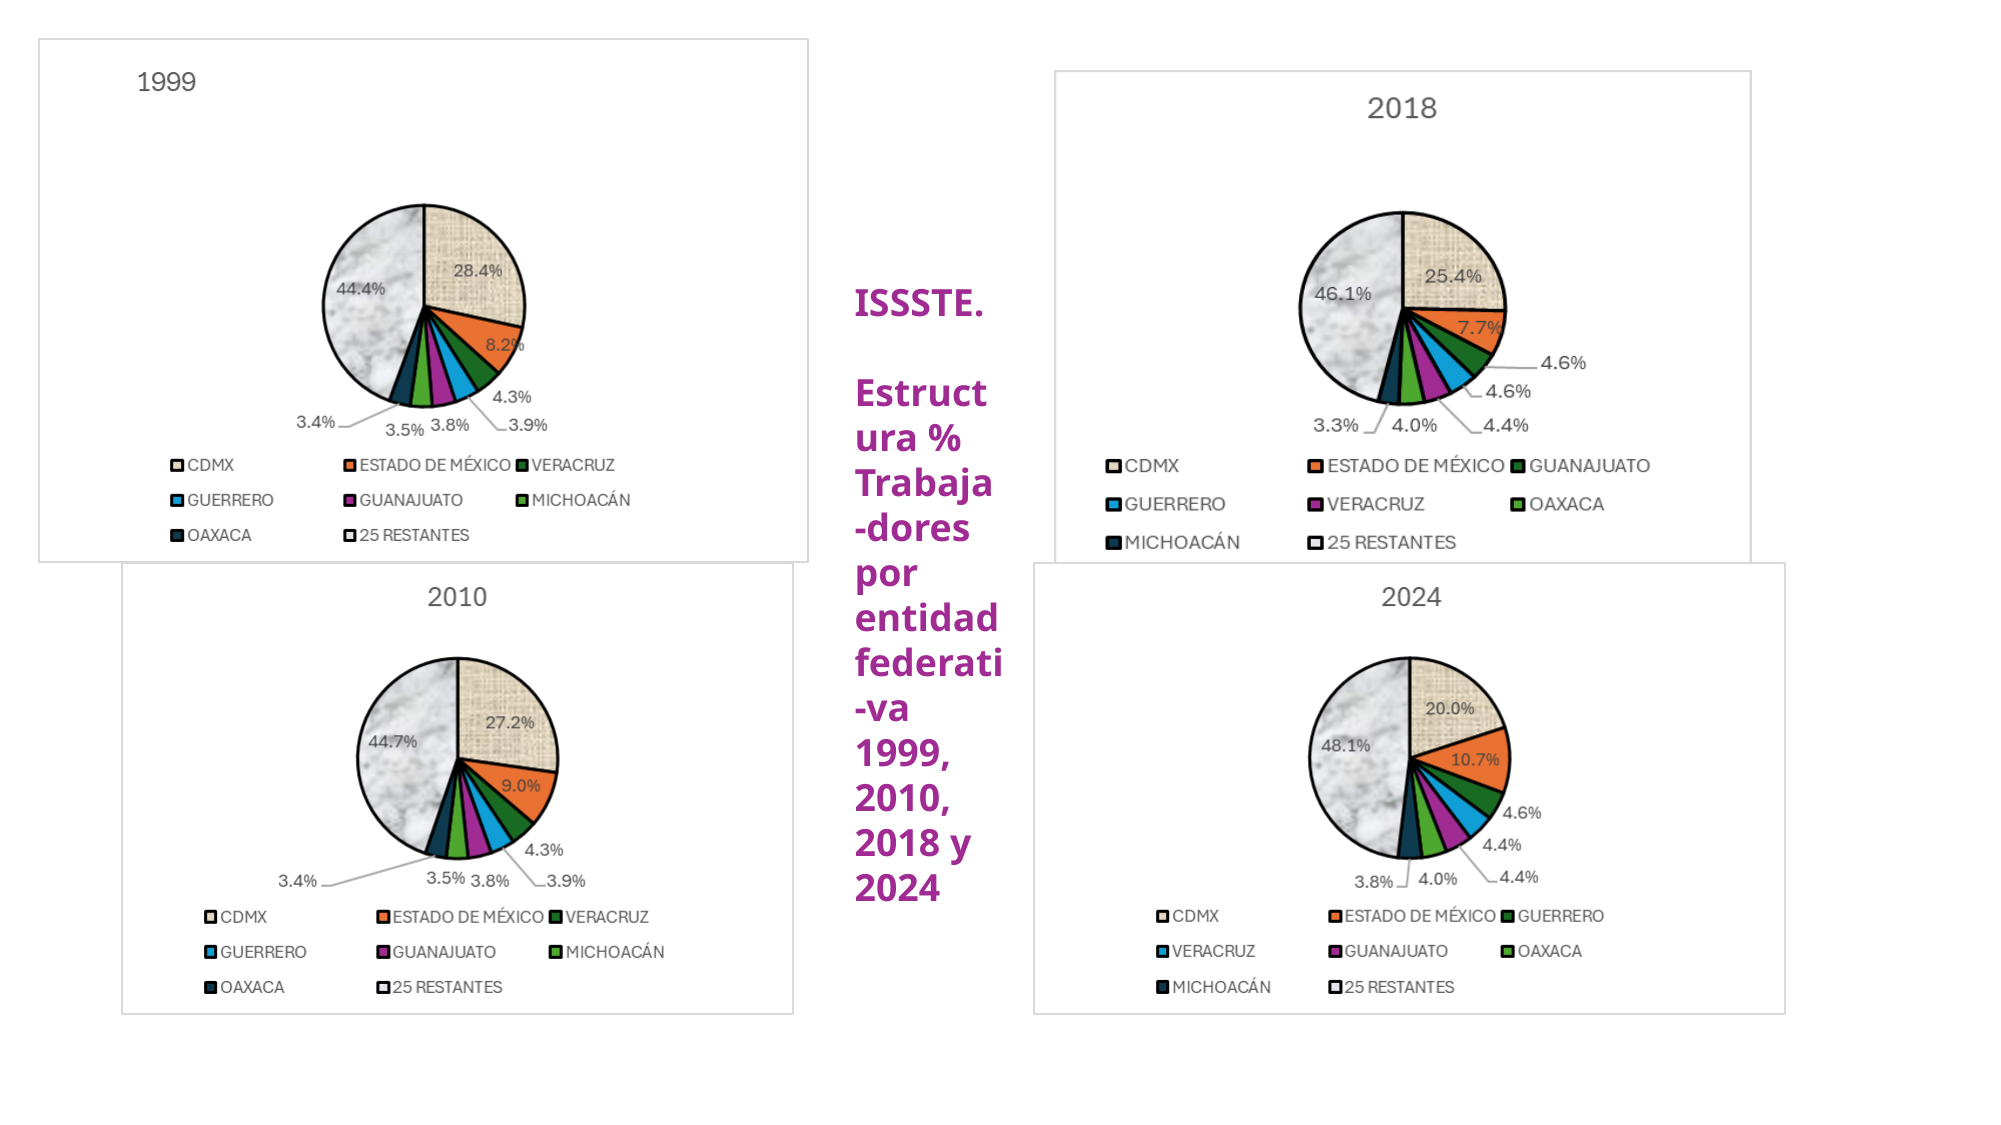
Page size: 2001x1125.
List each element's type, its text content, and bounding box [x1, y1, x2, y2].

text_box ISSSTE. Estructura % Trabaja-dores por entidad federati-va 1999, 2010, 2018 y 2024 [839, 271, 1019, 917]
picture [37, 37, 809, 1016]
picture [1033, 70, 1787, 1016]
